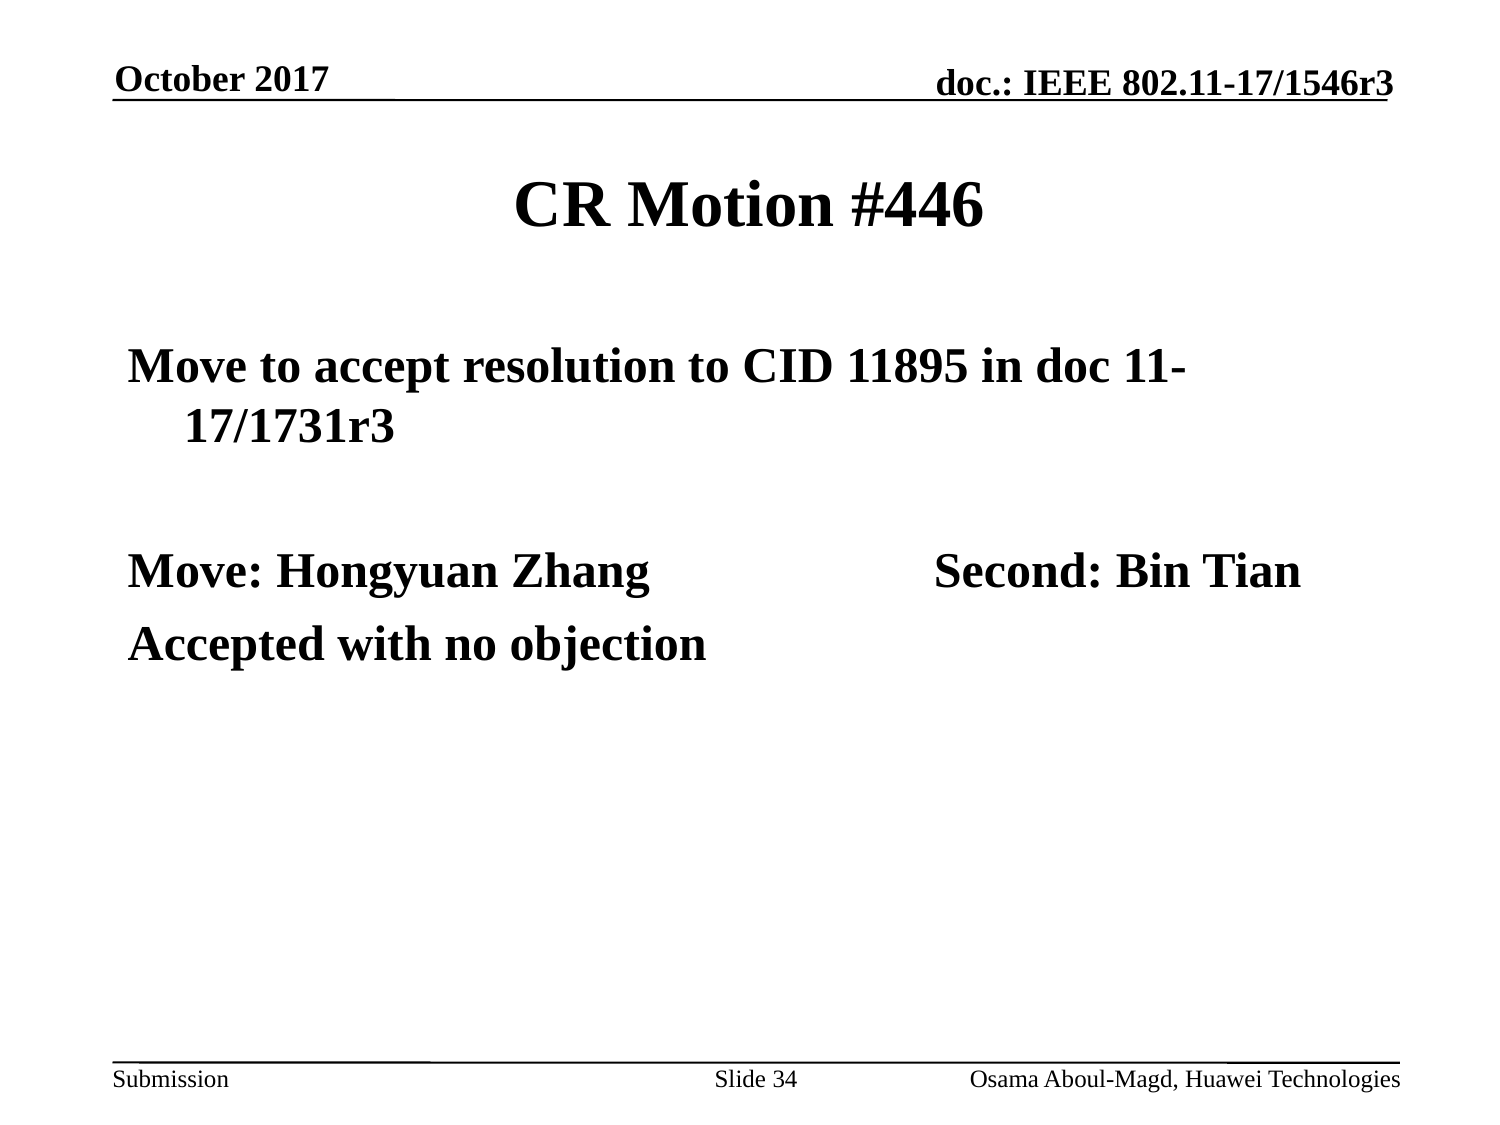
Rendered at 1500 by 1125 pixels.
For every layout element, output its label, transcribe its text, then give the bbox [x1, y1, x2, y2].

title CR Motion #446 [112, 112, 1388, 288]
list Move to accept resolution to CID 11895 in doc 11-17/1731r3 Move: Hongyuan Zhang Second: Bin Tian Accepted with no objection [112, 324, 1388, 1000]
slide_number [114, 54, 423, 100]
footer Osama Aboul-Magd, Huawei Technologies [878, 1061, 1402, 1093]
slide_number Slide 34 [712, 1061, 800, 1123]
